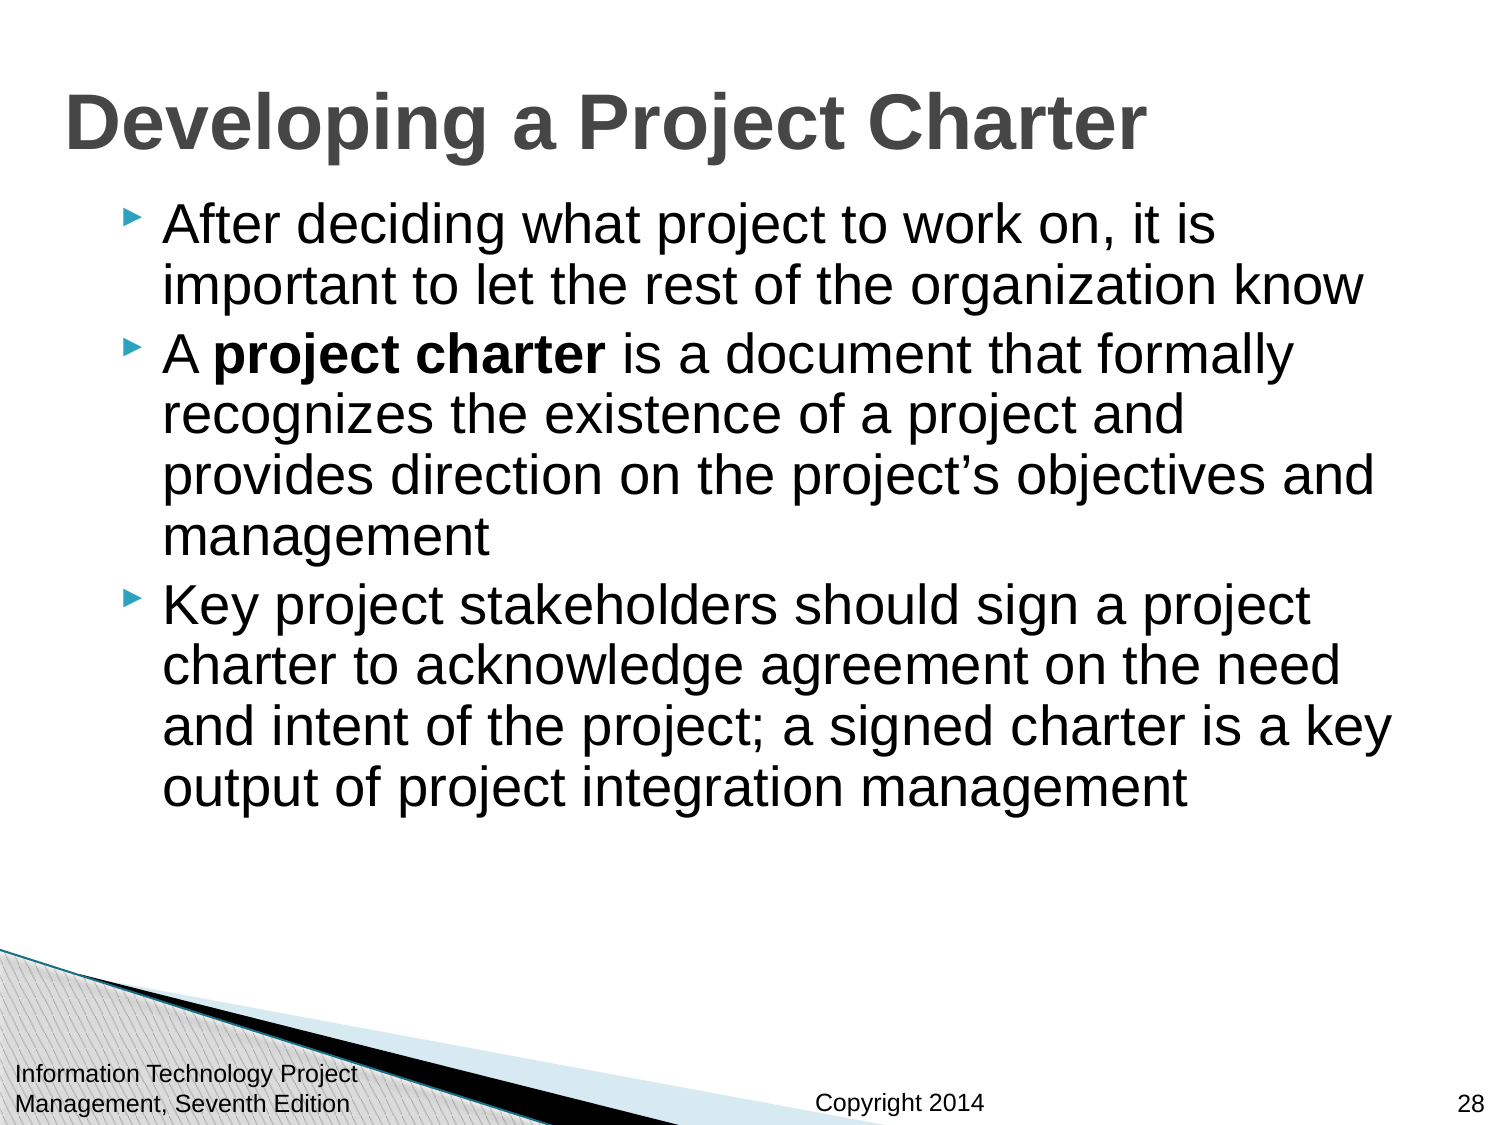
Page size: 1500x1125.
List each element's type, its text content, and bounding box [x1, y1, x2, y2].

slide_number 28 [1412, 1065, 1500, 1125]
list After deciding what project to work on, it is important to let the rest of the organization know A project charter is a document that formally recognizes the existence of a project and provides direction on the project’s objectives and management Key project stakeholders should sign a project charter to acknowledge agreement on the need and intent of the project; a signed charter is a key output of project integration management [87, 187, 1425, 1038]
title Developing a Project Charter [50, 62, 1500, 173]
footer Information Technology Project Management, Seventh Edition [0, 1065, 386, 1125]
